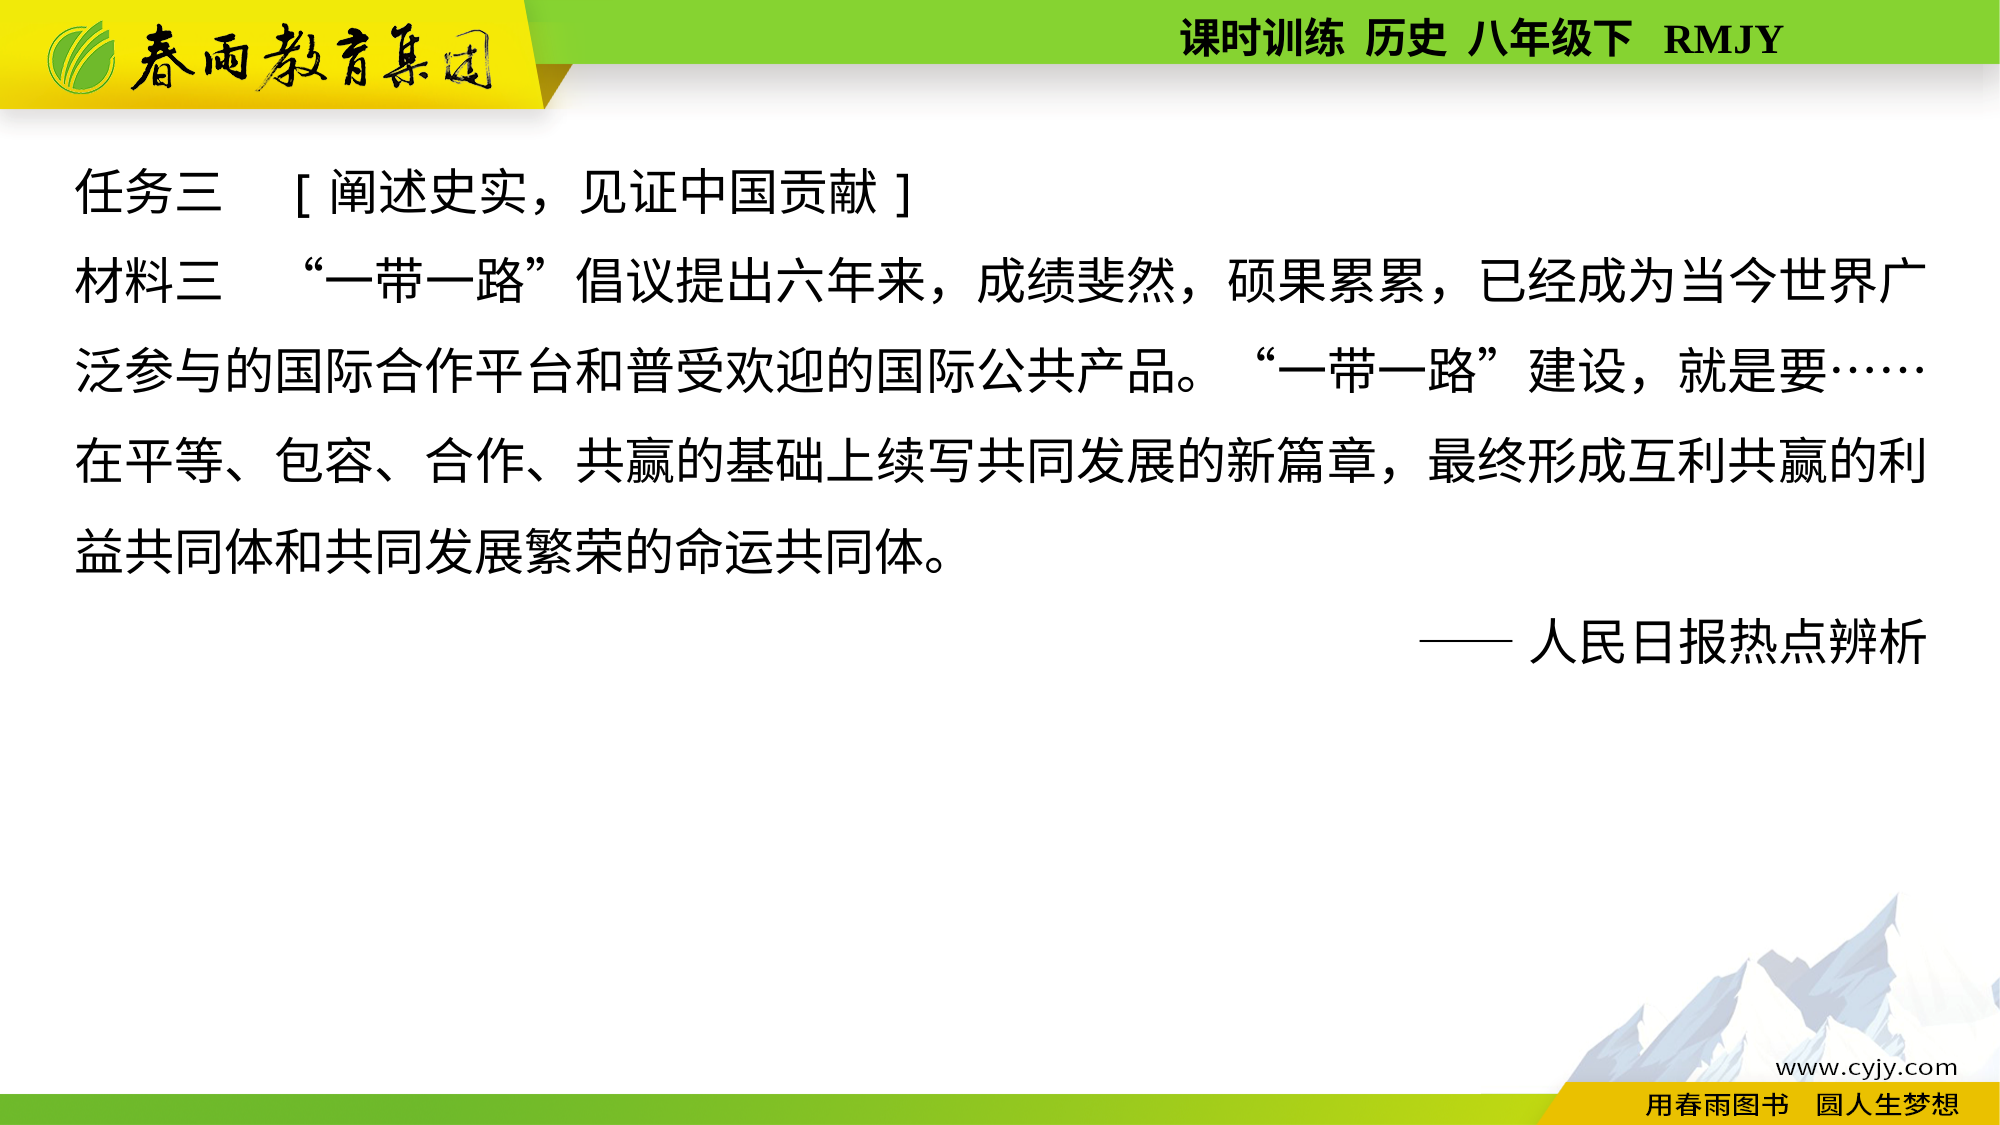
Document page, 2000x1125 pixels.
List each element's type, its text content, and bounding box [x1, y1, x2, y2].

list 任务三 [阐述史实，见证中国贡献] 材料三 “一带一路”倡议提出六年来，成绩斐然，硕果累累，已经成为当今世界广泛参与的国际合作平台和普受欢迎的国际公共产品。“一带一路”建设，就是要……在平等、包容、合作、共赢的基础上续写共同发展的新篇章，最终形成互利共赢的利益共同体和共同发展繁荣的命运共同体。 ——人民日报热点辨析 [59, 122, 1944, 683]
picture [0, 0, 2000, 1125]
